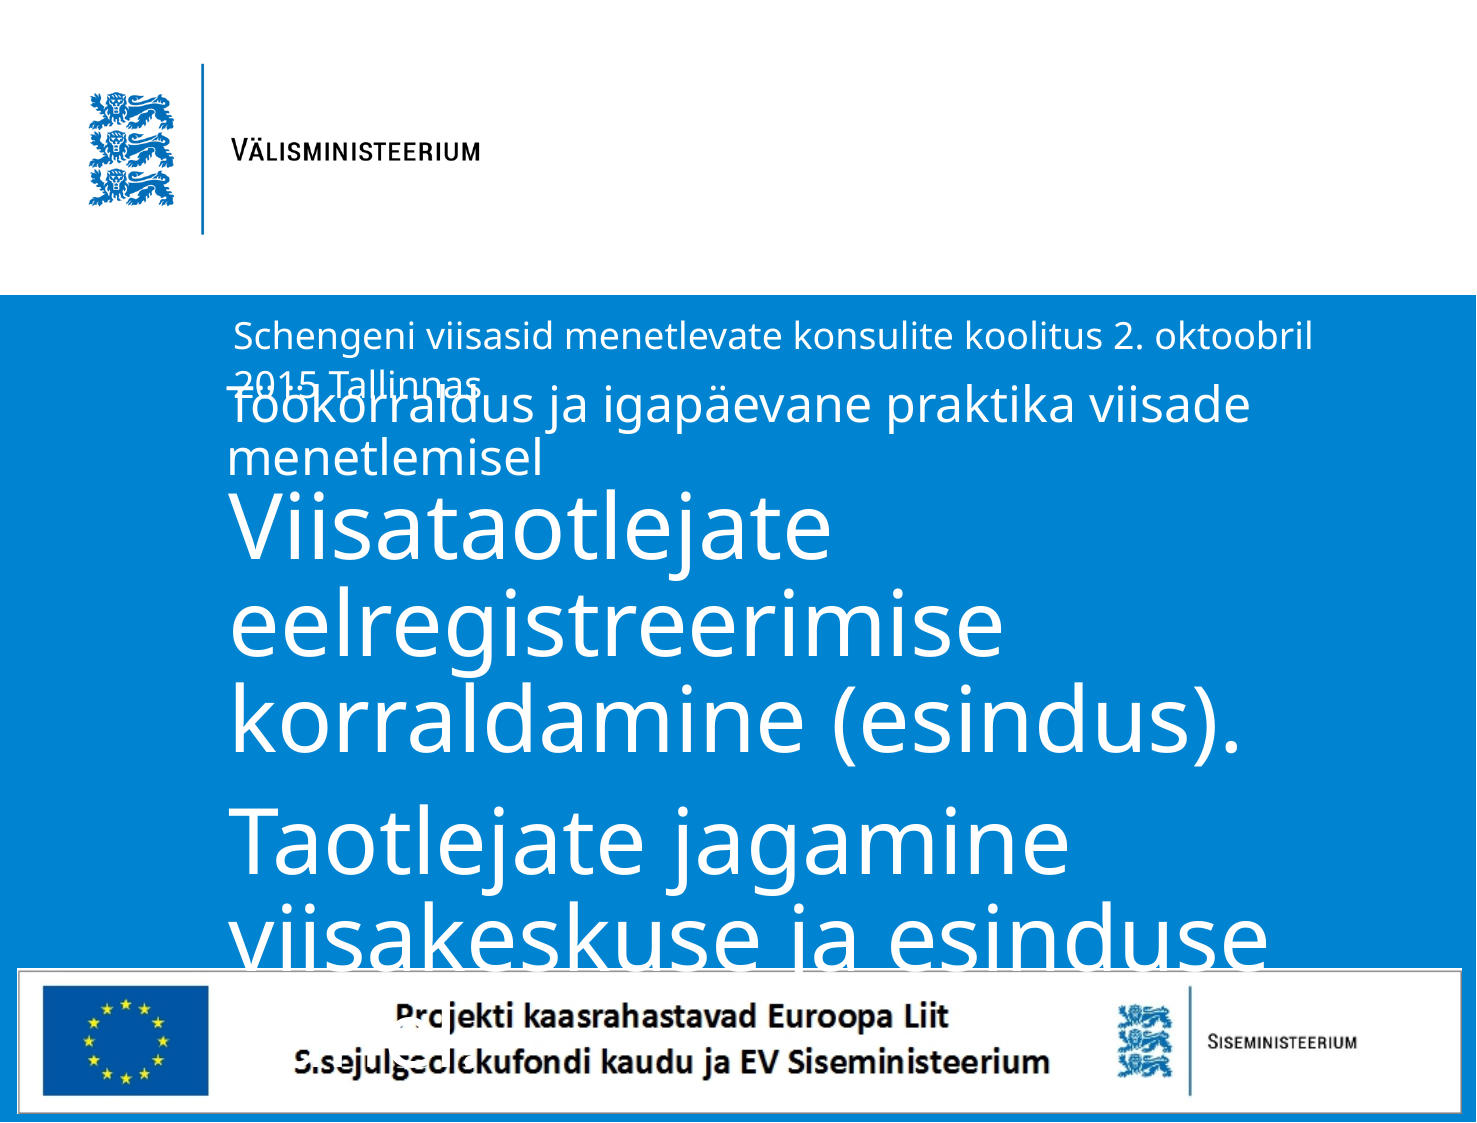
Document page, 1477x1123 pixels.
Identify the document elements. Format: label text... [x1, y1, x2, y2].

picture [17, 968, 1462, 1114]
title Töökorraldus ja igapäevane praktika viisade menetlemisel [226, 366, 1408, 438]
text_box Schengeni viisasid menetlevate konsulite koolitus 2. oktoobril 2015 Tallinnas [218, 300, 1374, 414]
text_box Viisataotlejate eelregistreerimise korraldamine (esindus). Taotlejate jagamine viisakeskuse ja esinduse vahel. [228, 467, 1410, 846]
table_header [0, 0, 1477, 295]
picture [60, 35, 629, 263]
text_box [228, 846, 1410, 903]
